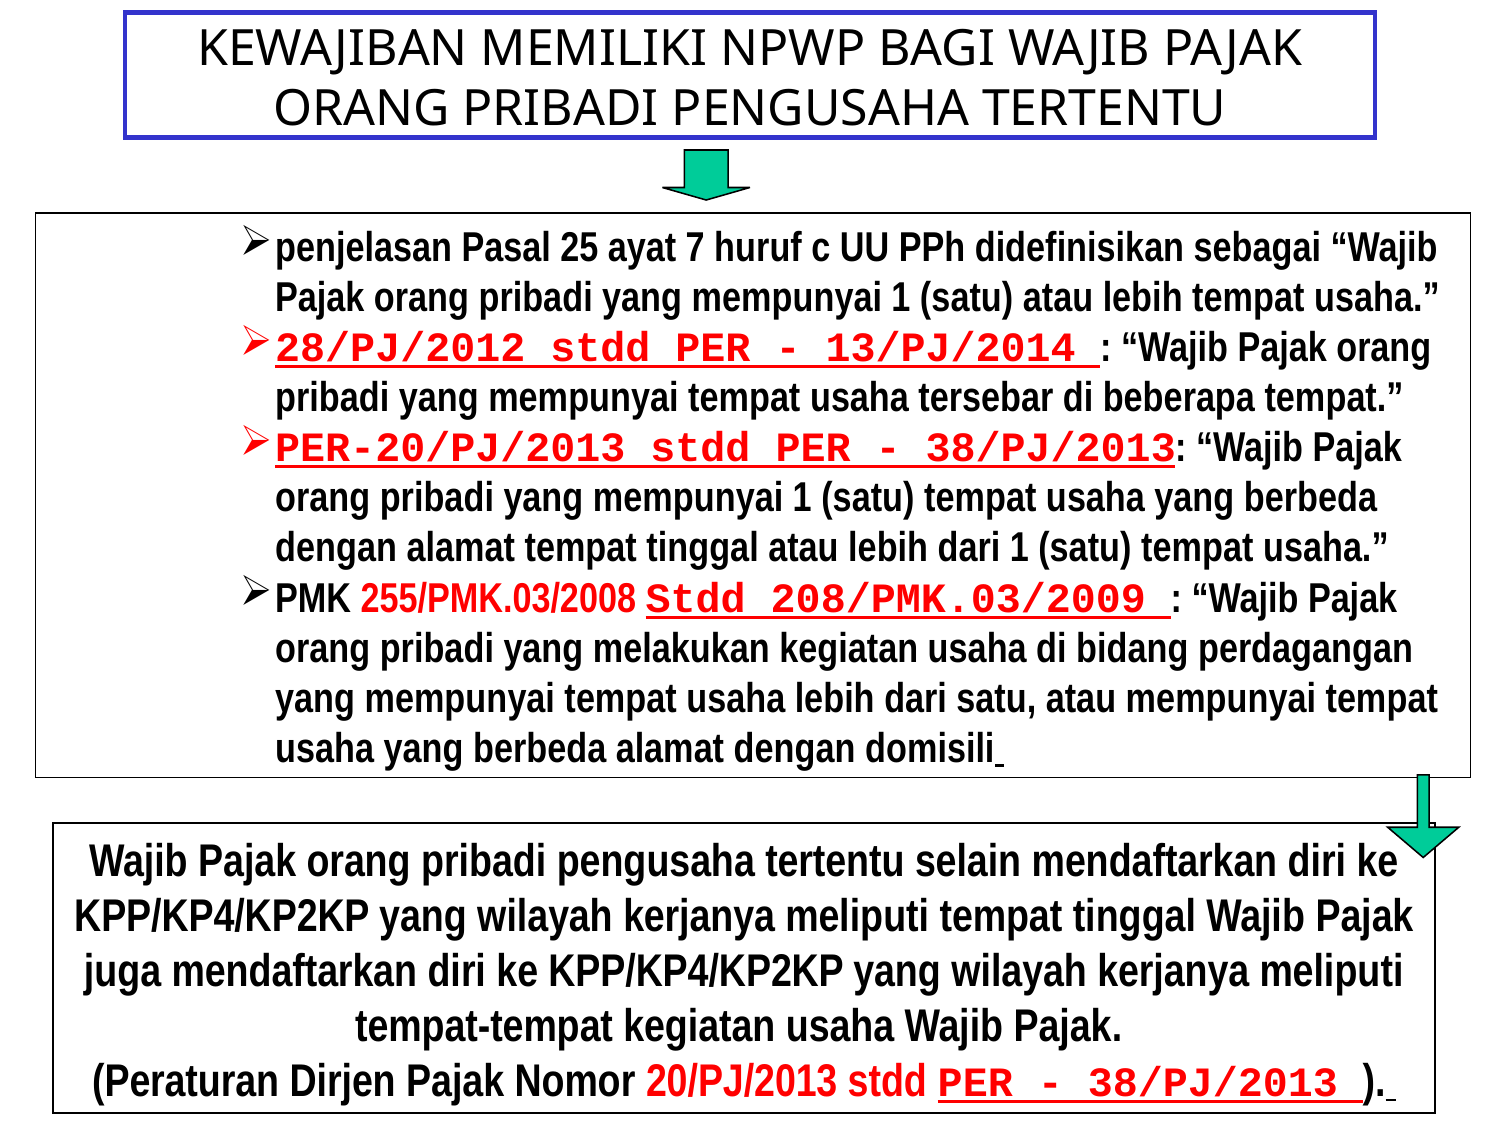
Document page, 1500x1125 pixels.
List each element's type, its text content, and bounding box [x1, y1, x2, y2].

text_box penjelasan Pasal 25 ayat 7 huruf c UU PPh didefinisikan sebagai “Wajib Pajak orang pribadi yang mempunyai 1 (satu) atau lebih tempat usaha.” 28/PJ/2012 stdd PER - 13/PJ/2014 : “Wajib Pajak orang pribadi yang mempunyai tempat usaha tersebar di beberapa tempat.” PER-20/PJ/2013 stdd PER - 38/PJ/2013: “Wajib Pajak orang pribadi yang mempunyai 1 (satu) tempat usaha yang berbeda dengan alamat tempat tinggal atau lebih dari 1 (satu) tempat usaha.” PMK 255/PMK.03/2008 Stdd 208/PMK.03/2009 : “Wajib Pajak orang pribadi yang melakukan kegiatan usaha di bidang perdagangan yang mempunyai tempat usaha lebih dari satu, atau mempunyai tempat usaha yang berbeda alamat dengan domisili [35, 212, 1471, 778]
text_box [1387, 774, 1459, 858]
title KEWAJIBAN MEMILIKI NPWP BAGI WAJIB PAJAK ORANG PRIBADI PENGUSAHA TERTENTU [124, 12, 1376, 138]
text_box Wajib Pajak orang pribadi pengusaha tertentu selain mendaftarkan diri ke KPP/KP4/KP2KP yang wilayah kerjanya meliputi tempat tinggal Wajib Pajak juga mendaftarkan diri ke KPP/KP4/KP2KP yang wilayah kerjanya meliputi tempat-tempat kegiatan usaha Wajib Pajak. (Peraturan Dirjen Pajak Nomor 20/PJ/2013 stdd PER - 38/PJ/2013 ). [53, 823, 1436, 1113]
text_box [662, 149, 750, 201]
